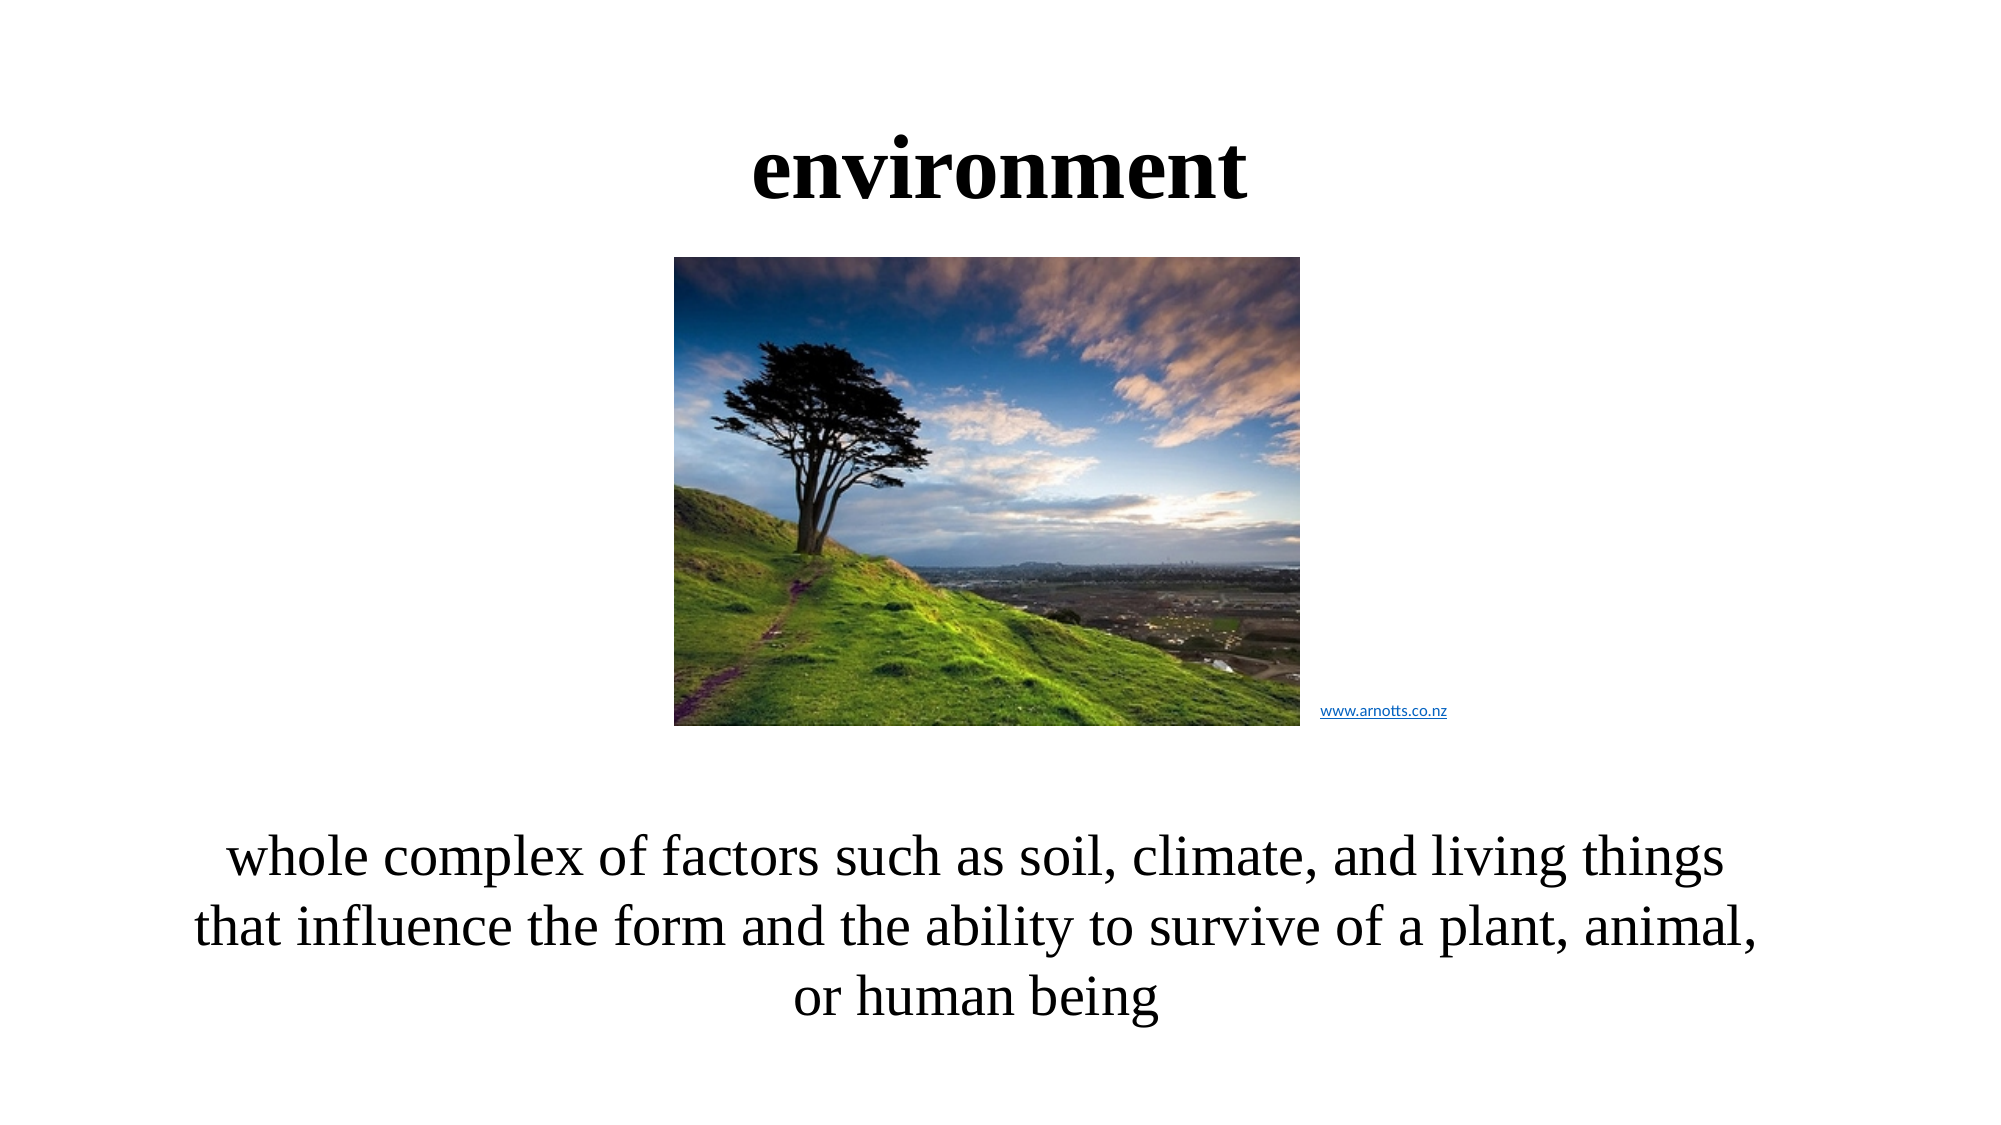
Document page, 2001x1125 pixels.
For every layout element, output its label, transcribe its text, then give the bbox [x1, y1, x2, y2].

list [674, 257, 1300, 726]
text_box whole complex of factors such as soil, climate, and living things that influence the form and the ability to survive of a plant, animal, or human being [161, 809, 1792, 1035]
title environment [137, 59, 1863, 278]
text_box www.arnotts.co.nz [1305, 692, 1530, 728]
